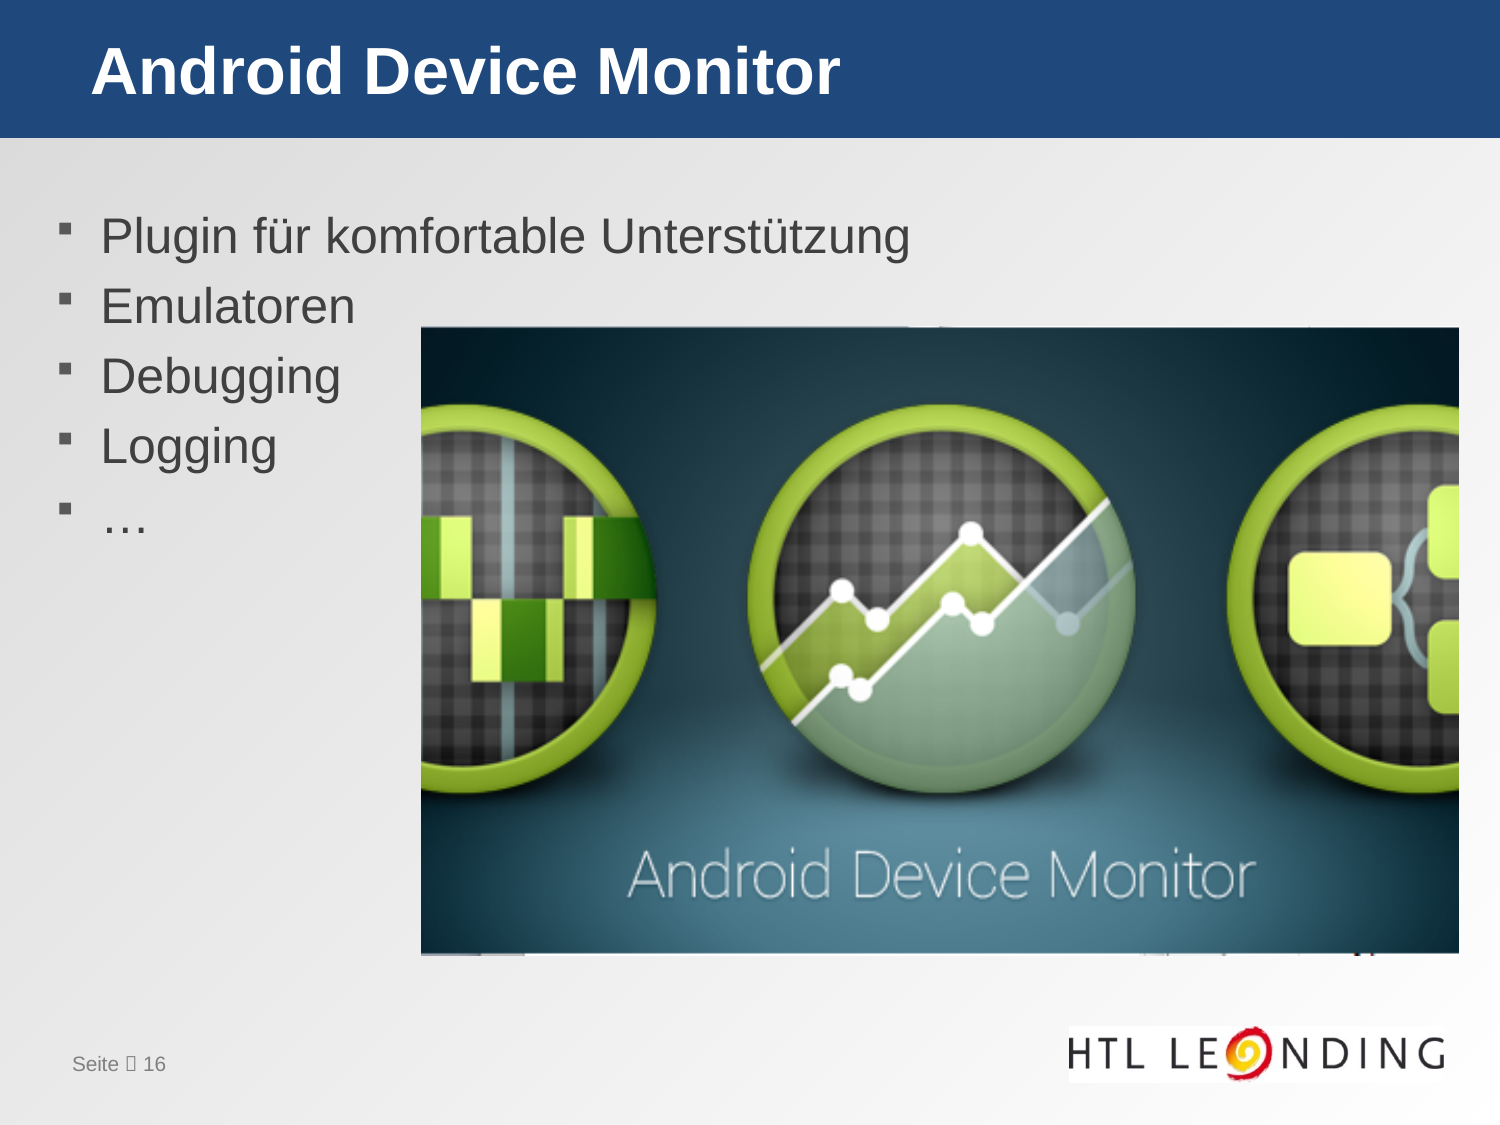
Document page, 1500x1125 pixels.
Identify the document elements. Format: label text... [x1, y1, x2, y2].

picture [420, 325, 1459, 956]
picture [1069, 1026, 1444, 1083]
title Android Device Monitor [75, 20, 1425, 208]
list Plugin für komfortable Unterstützung Emulatoren Debugging Logging … [41, 196, 1392, 939]
